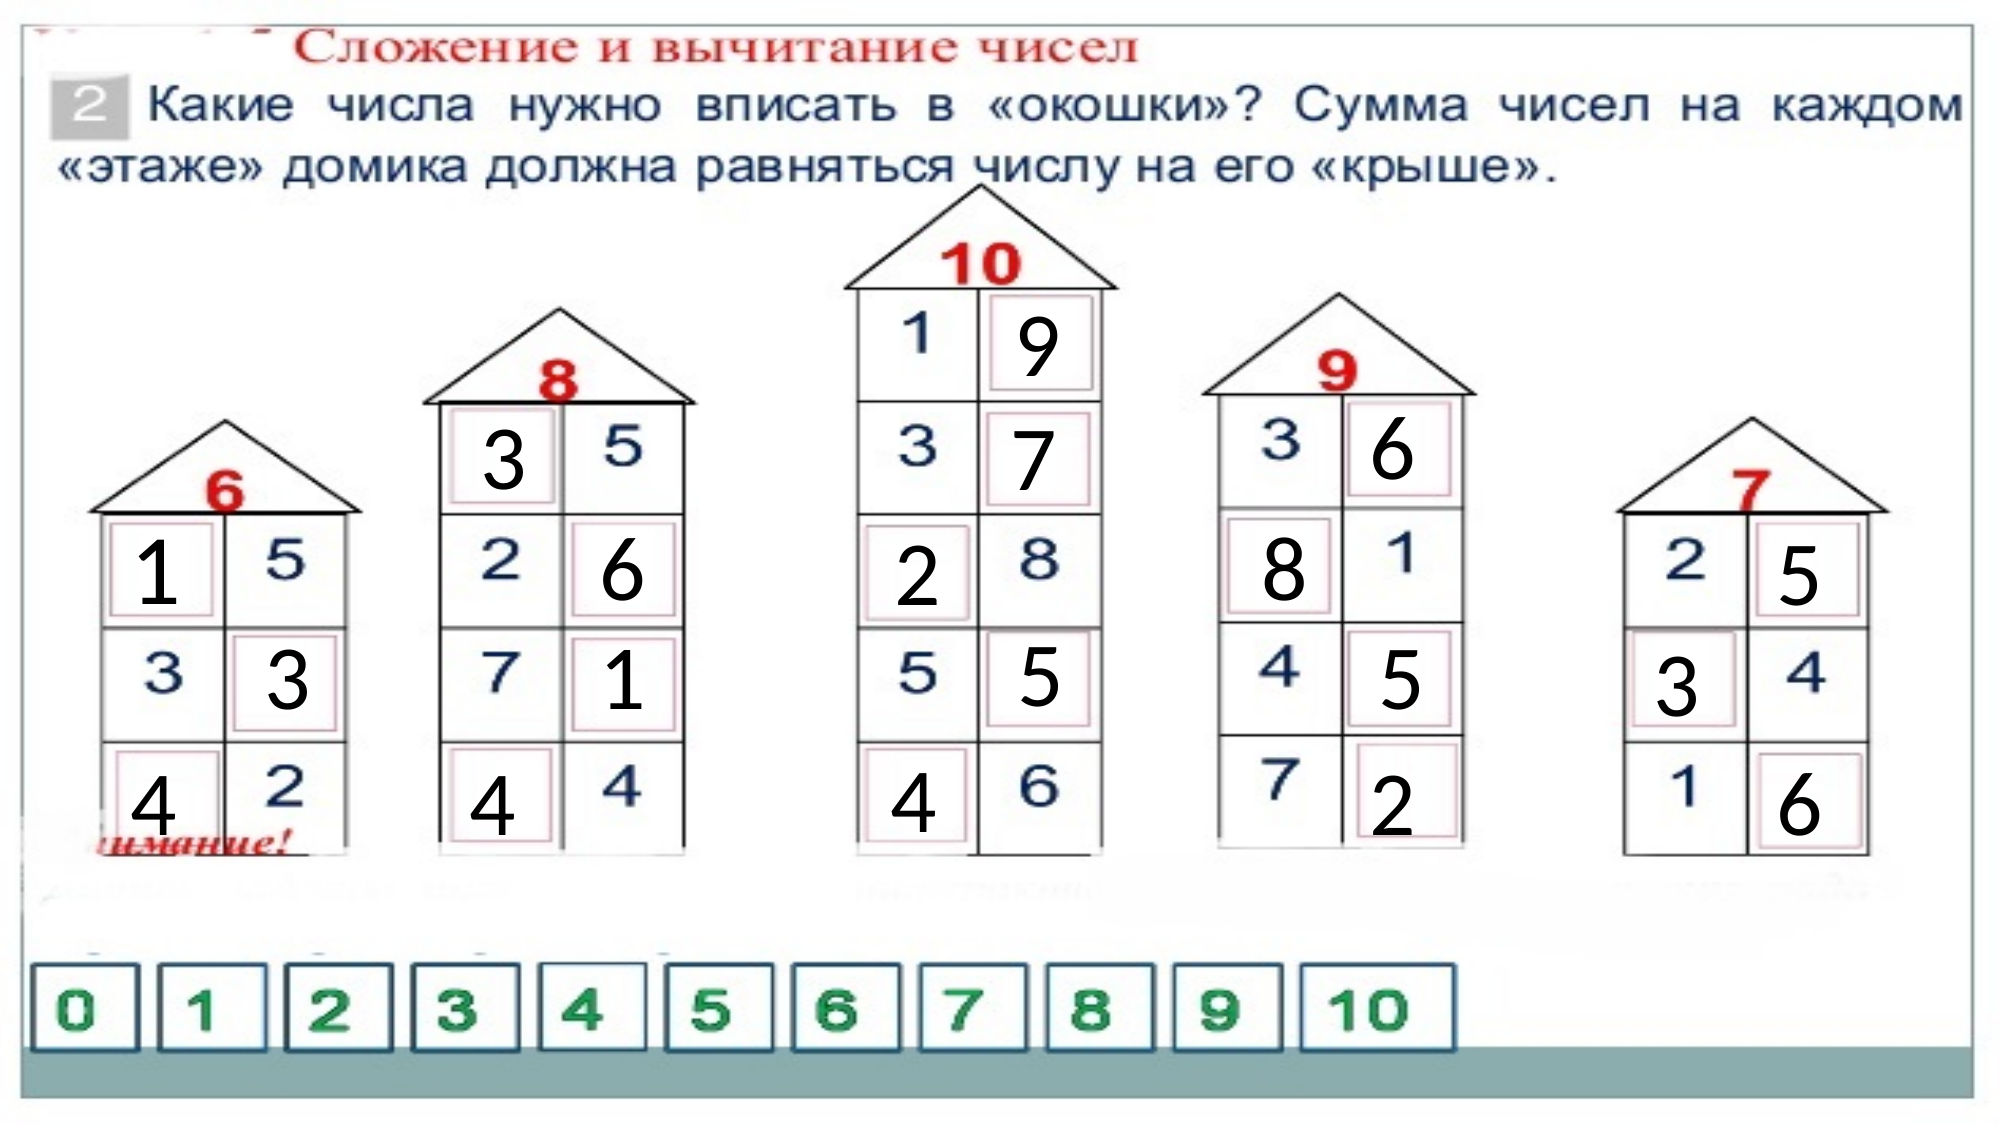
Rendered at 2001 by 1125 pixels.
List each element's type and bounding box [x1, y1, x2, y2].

list [0, 0, 2000, 1125]
